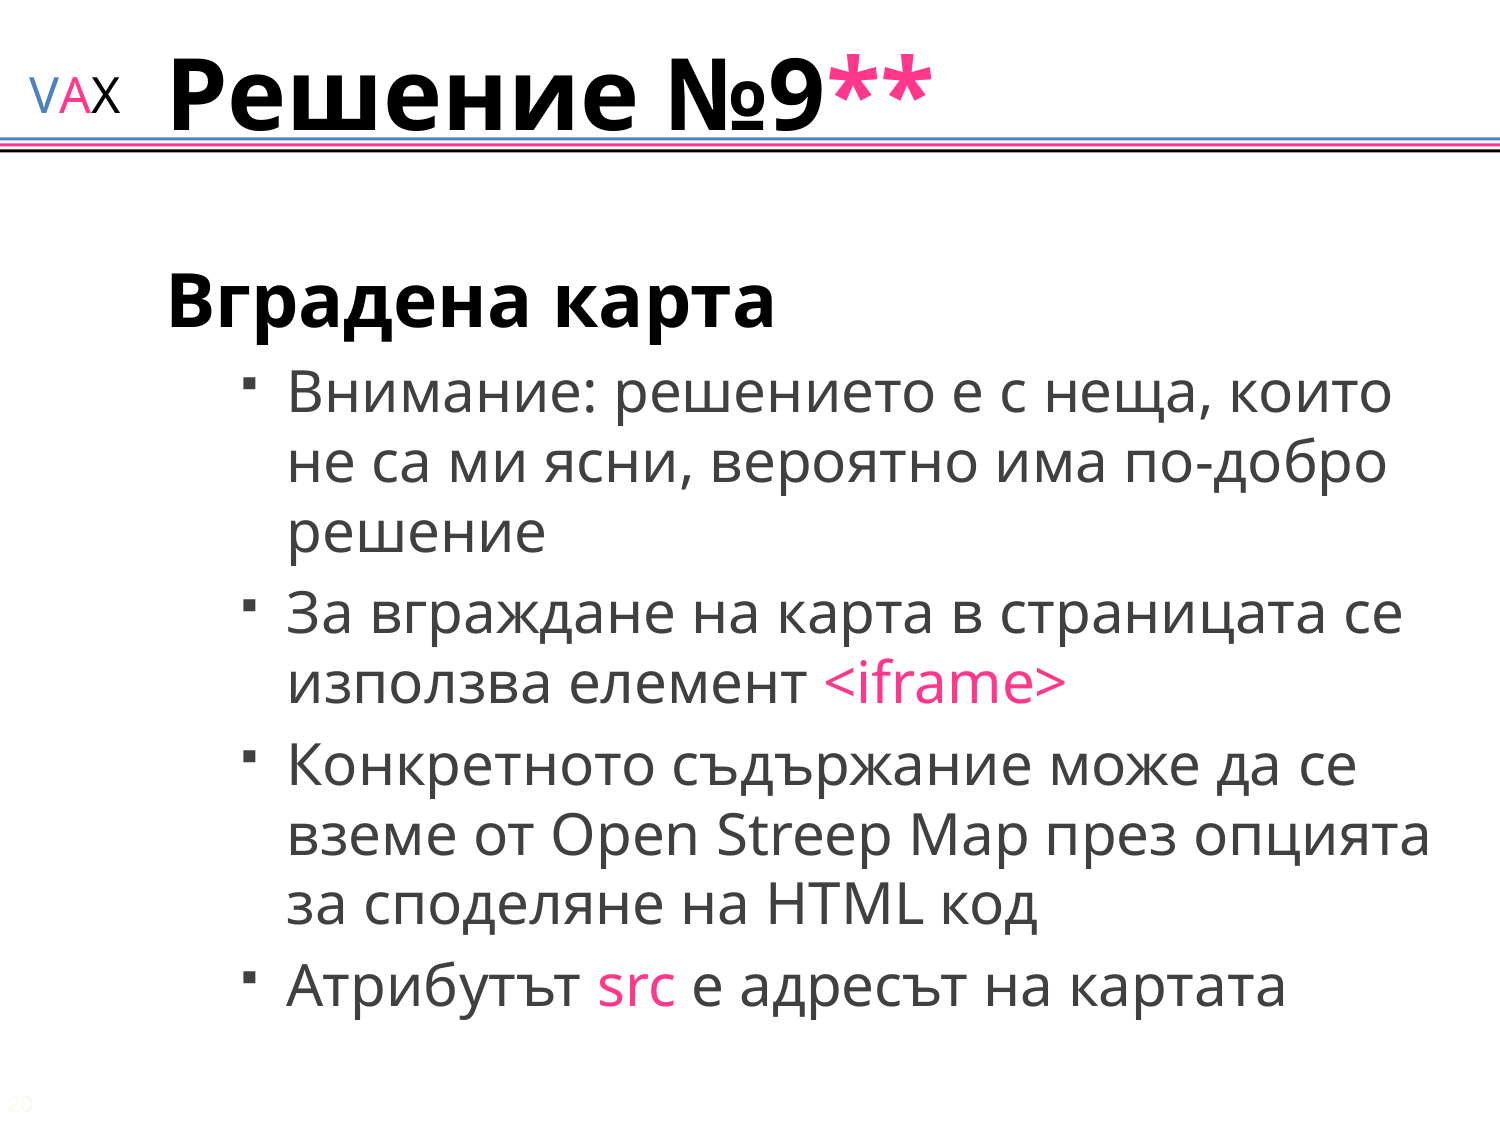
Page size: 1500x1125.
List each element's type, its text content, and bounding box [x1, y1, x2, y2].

title Решение №9** [0, 37, 1500, 144]
list Вградена карта Внимание: решението е с неща, които не са ми ясни, вероятно има по-добро решение За вграждане на карта в страницата се използва елемент <iframe> Конкретното съдържание може да се вземе от Open Streep Map през опцията за споделяне на HTML код Атрибутът src е адресът на картата [150, 200, 1488, 1113]
